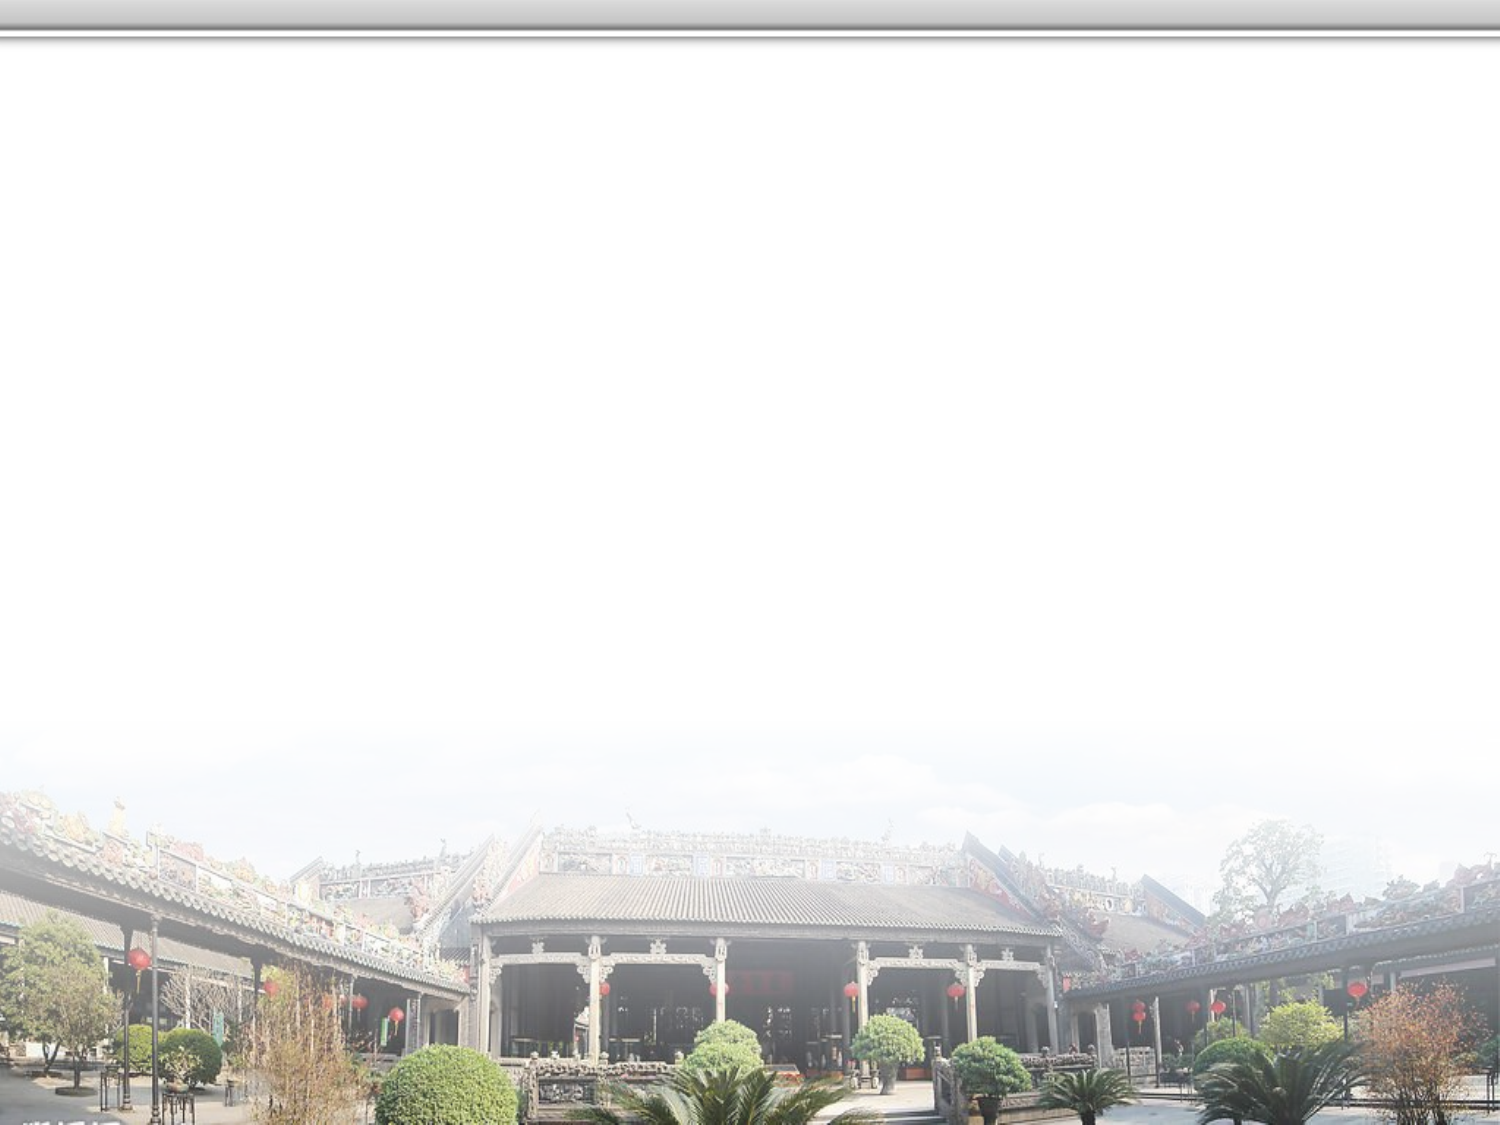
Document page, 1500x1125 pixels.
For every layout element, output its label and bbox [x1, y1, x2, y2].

picture [0, 0, 1500, 55]
